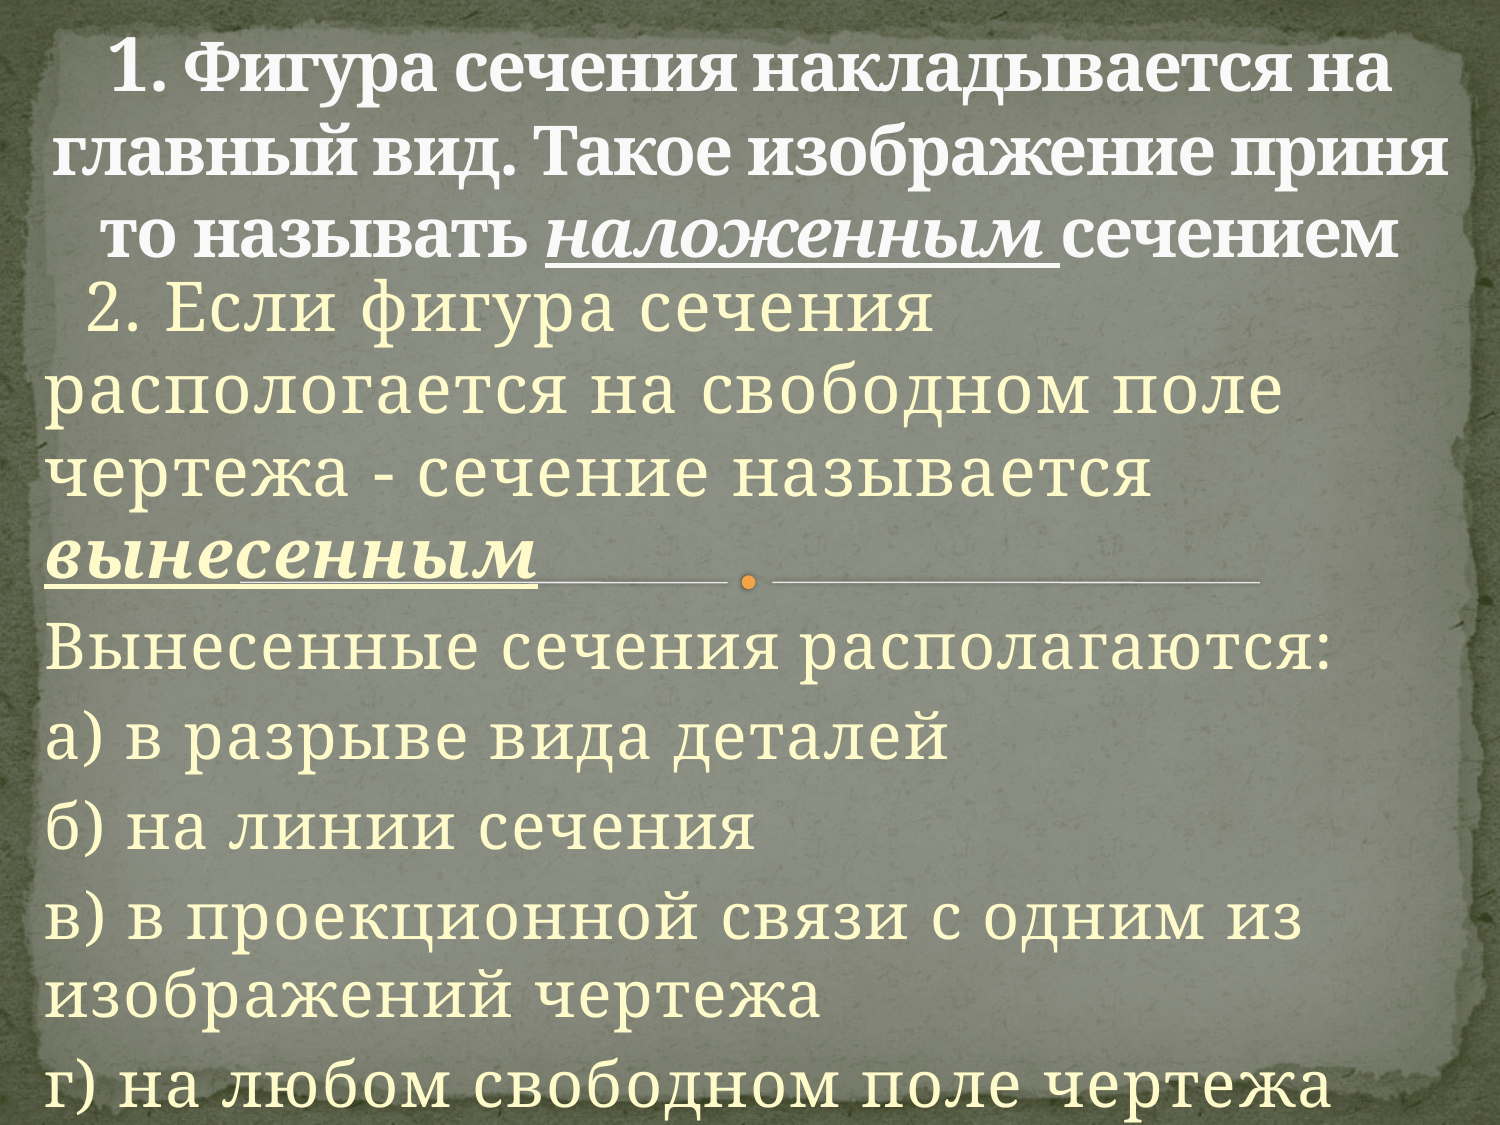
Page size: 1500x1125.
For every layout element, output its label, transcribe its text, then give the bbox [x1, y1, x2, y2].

title 1. Фигура сечения накладывается на главный вид. Такое изображение приня­то называть наложенным сечением [0, 0, 1500, 279]
subtitle 2. Если фигура сечения распологается на свободном поле чертежа - сечение называется вынесенным Вынесенные сечения располагаются: а) в разрыве вида деталей б) на линии сечения в) в проекционной связи с одним из изображений чертежа г) на любом свободном поле черте­жа [29, 279, 1483, 1059]
